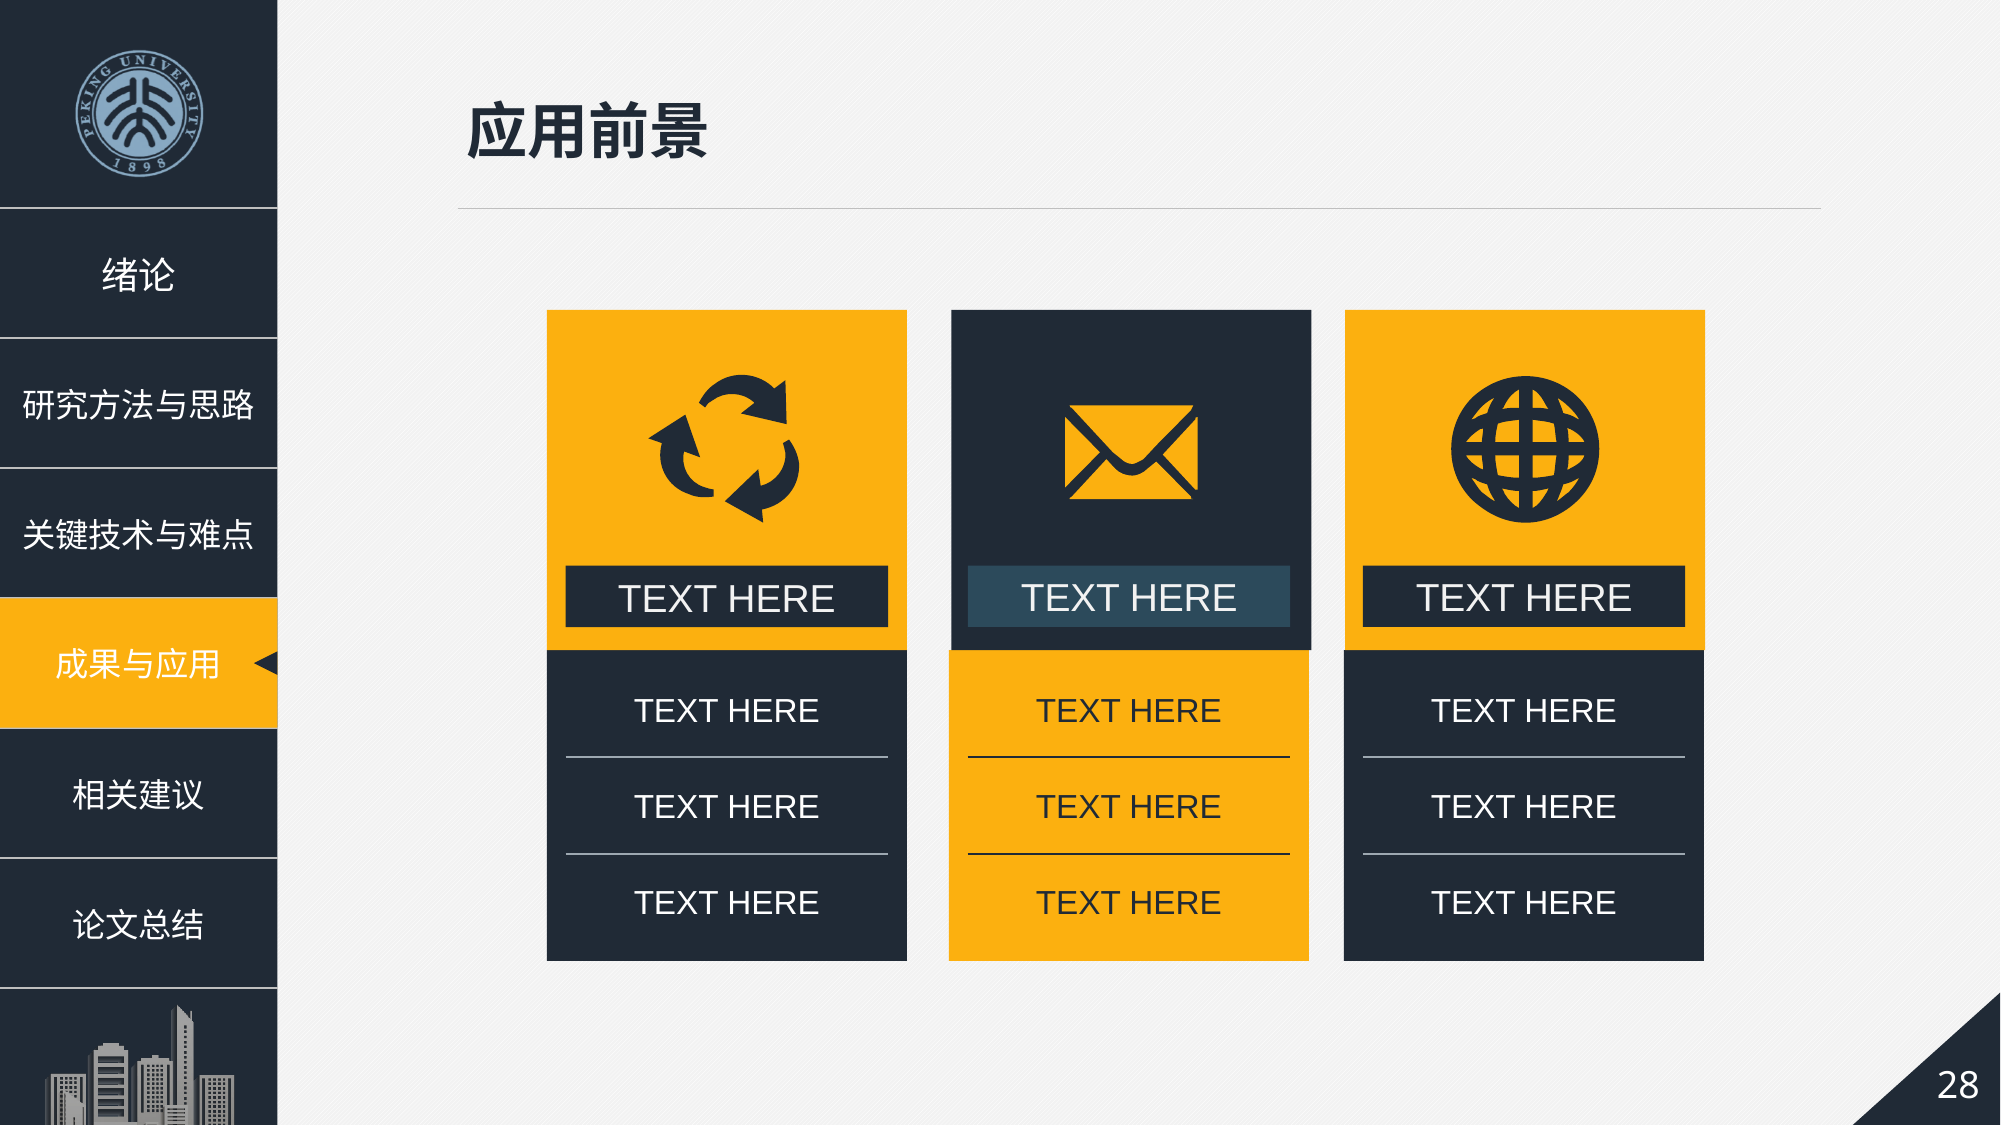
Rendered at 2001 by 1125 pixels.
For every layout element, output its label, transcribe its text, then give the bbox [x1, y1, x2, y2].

picture [16, 1004, 260, 1125]
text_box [1343, 650, 1705, 961]
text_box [1345, 309, 1706, 651]
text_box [951, 309, 1312, 651]
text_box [948, 650, 1309, 961]
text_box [546, 651, 907, 961]
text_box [546, 309, 907, 651]
text_box 应用前景 [450, 84, 726, 173]
